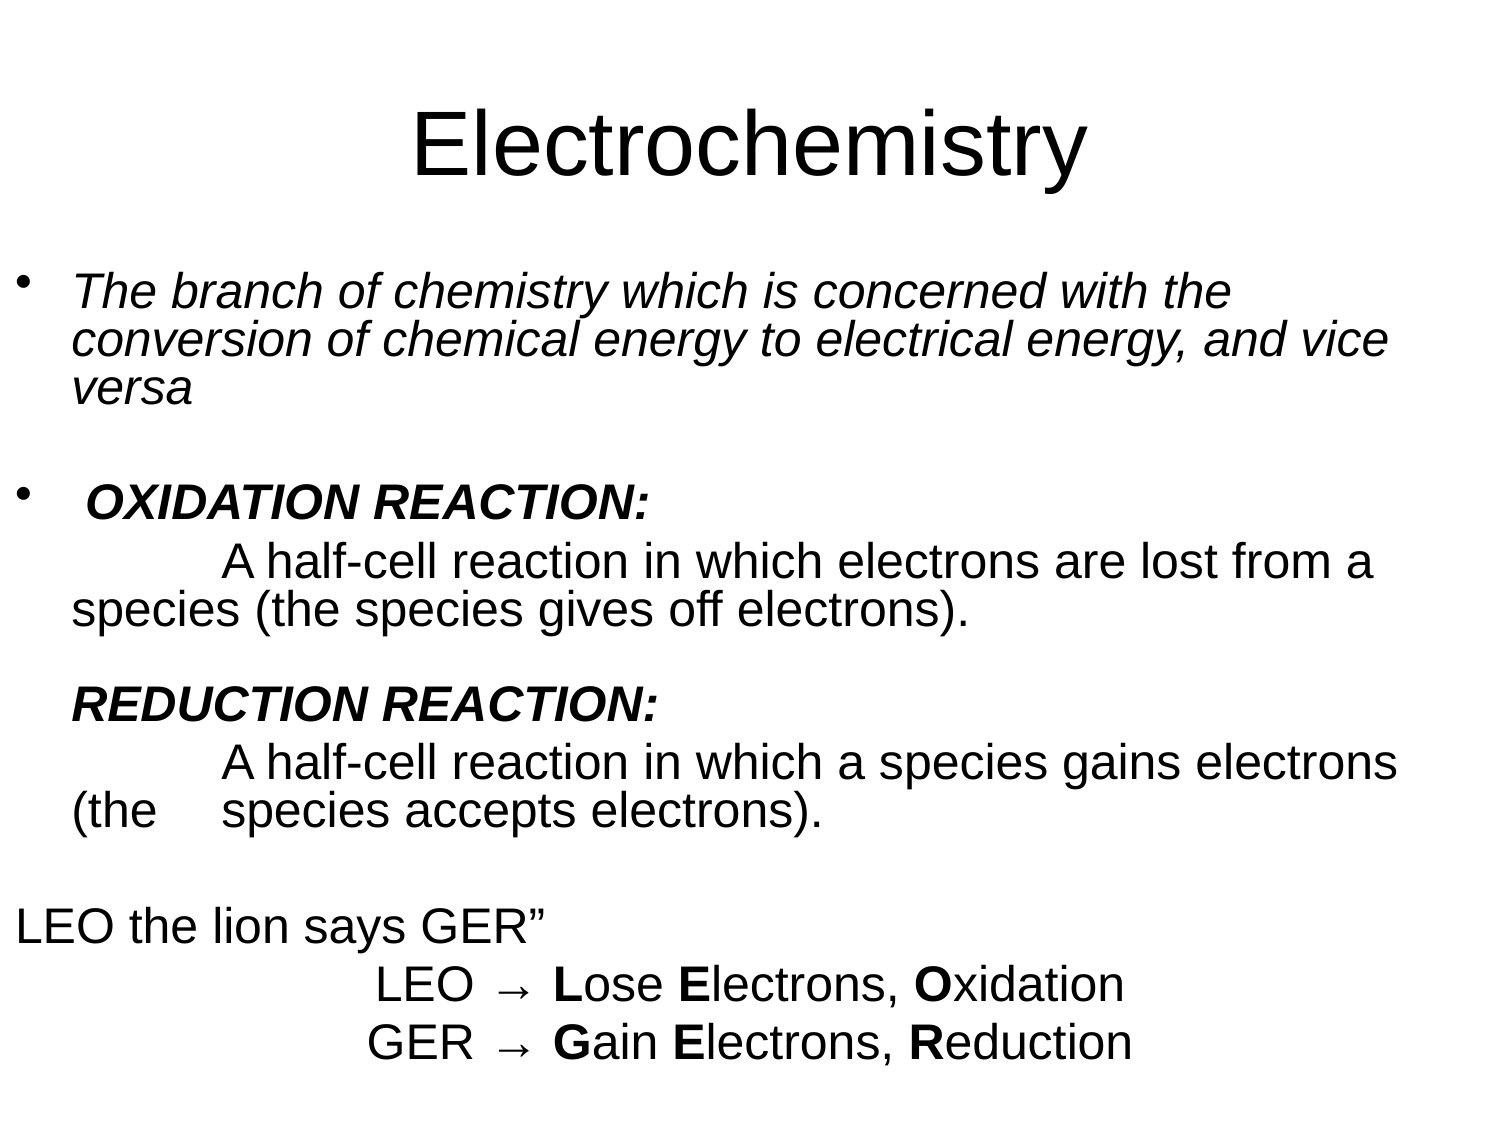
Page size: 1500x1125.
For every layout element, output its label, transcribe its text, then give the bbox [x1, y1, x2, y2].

list The branch of chemistry which is concerned with the conversion of chemical energy to electrical energy, and vice versa OXIDATION REACTION: A half-cell reaction in which electrons are lost from a species (the species gives off electrons). REDUCTION REACTION: A half-cell reaction in which a species gains electrons (the species accepts electrons). LEO the lion says GER” LEO → Lose Electrons, Oxidation GER → Gain Electrons, Reduction [0, 262, 1500, 1125]
title Electrochemistry [74, 44, 1426, 233]
